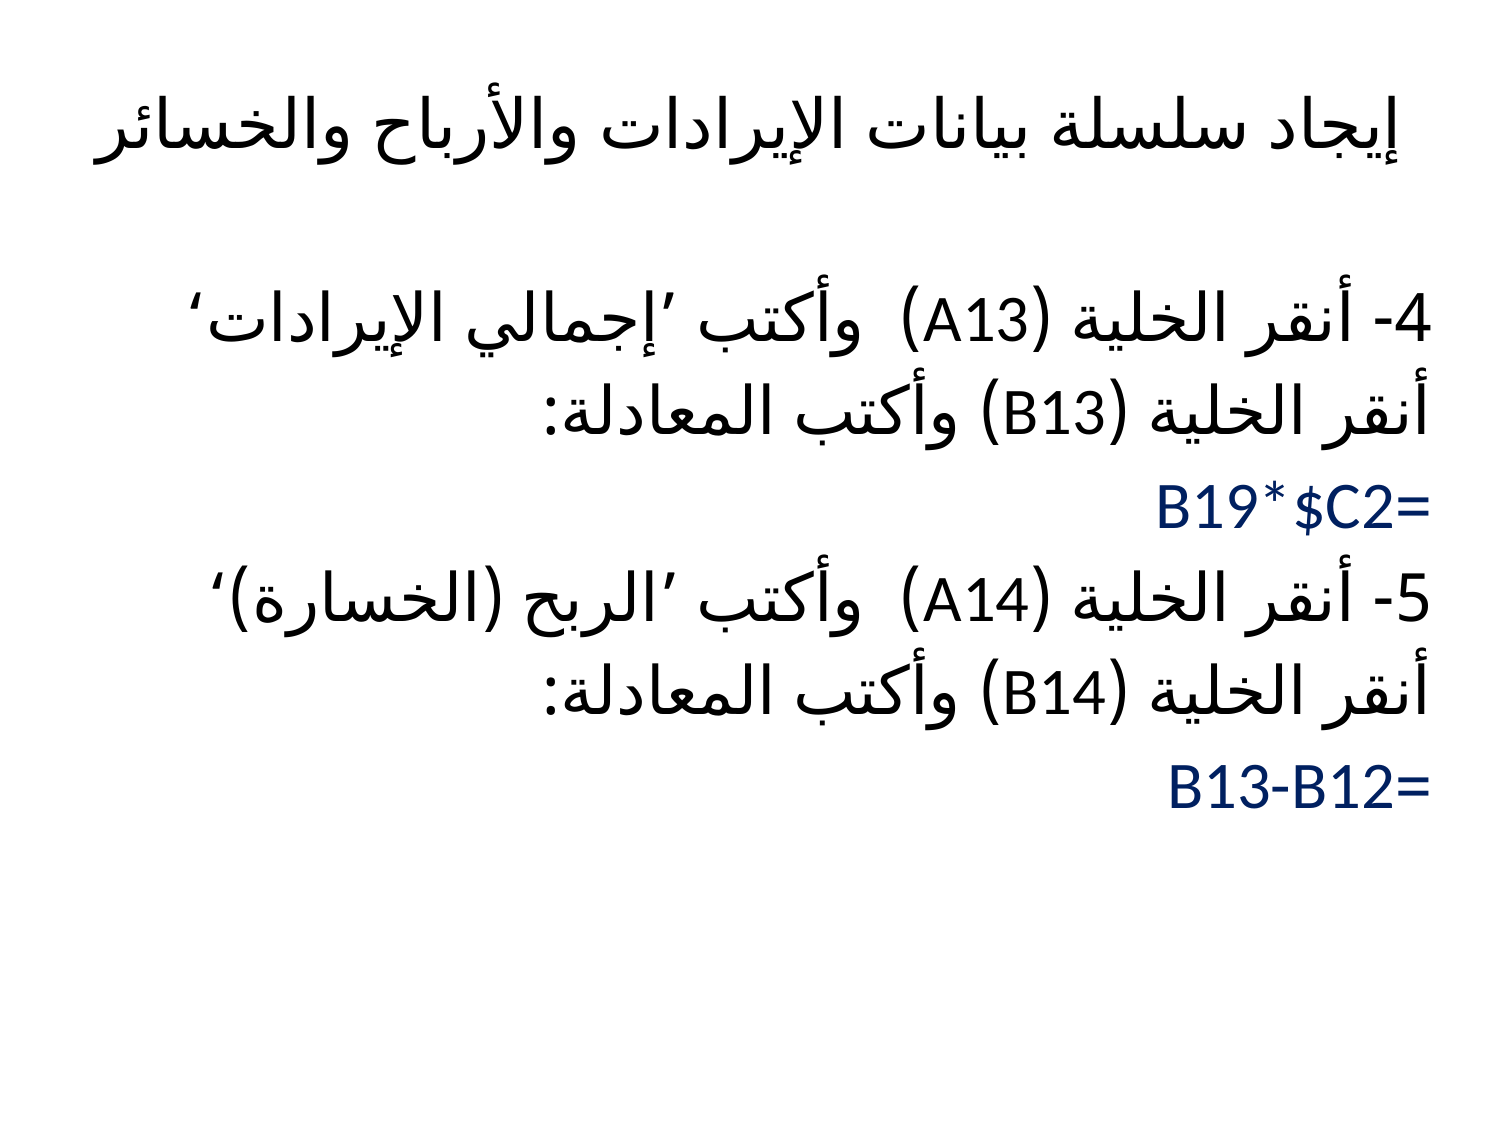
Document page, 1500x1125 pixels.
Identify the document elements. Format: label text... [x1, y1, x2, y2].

list 4- أنقر الخلية (A13) وأكتب ’إجمالي الإيرادات‘ أنقر الخلية (B13) وأكتب المعادلة: =B19*$C2 5- أنقر الخلية (A14) وأكتب ’الربح (الخسارة)‘ أنقر الخلية (B14) وأكتب المعادلة: =B13-B12 [41, 267, 1447, 907]
title إيجاد سلسلة بيانات الإيرادات والأرباح والخسائر [75, 45, 1425, 197]
